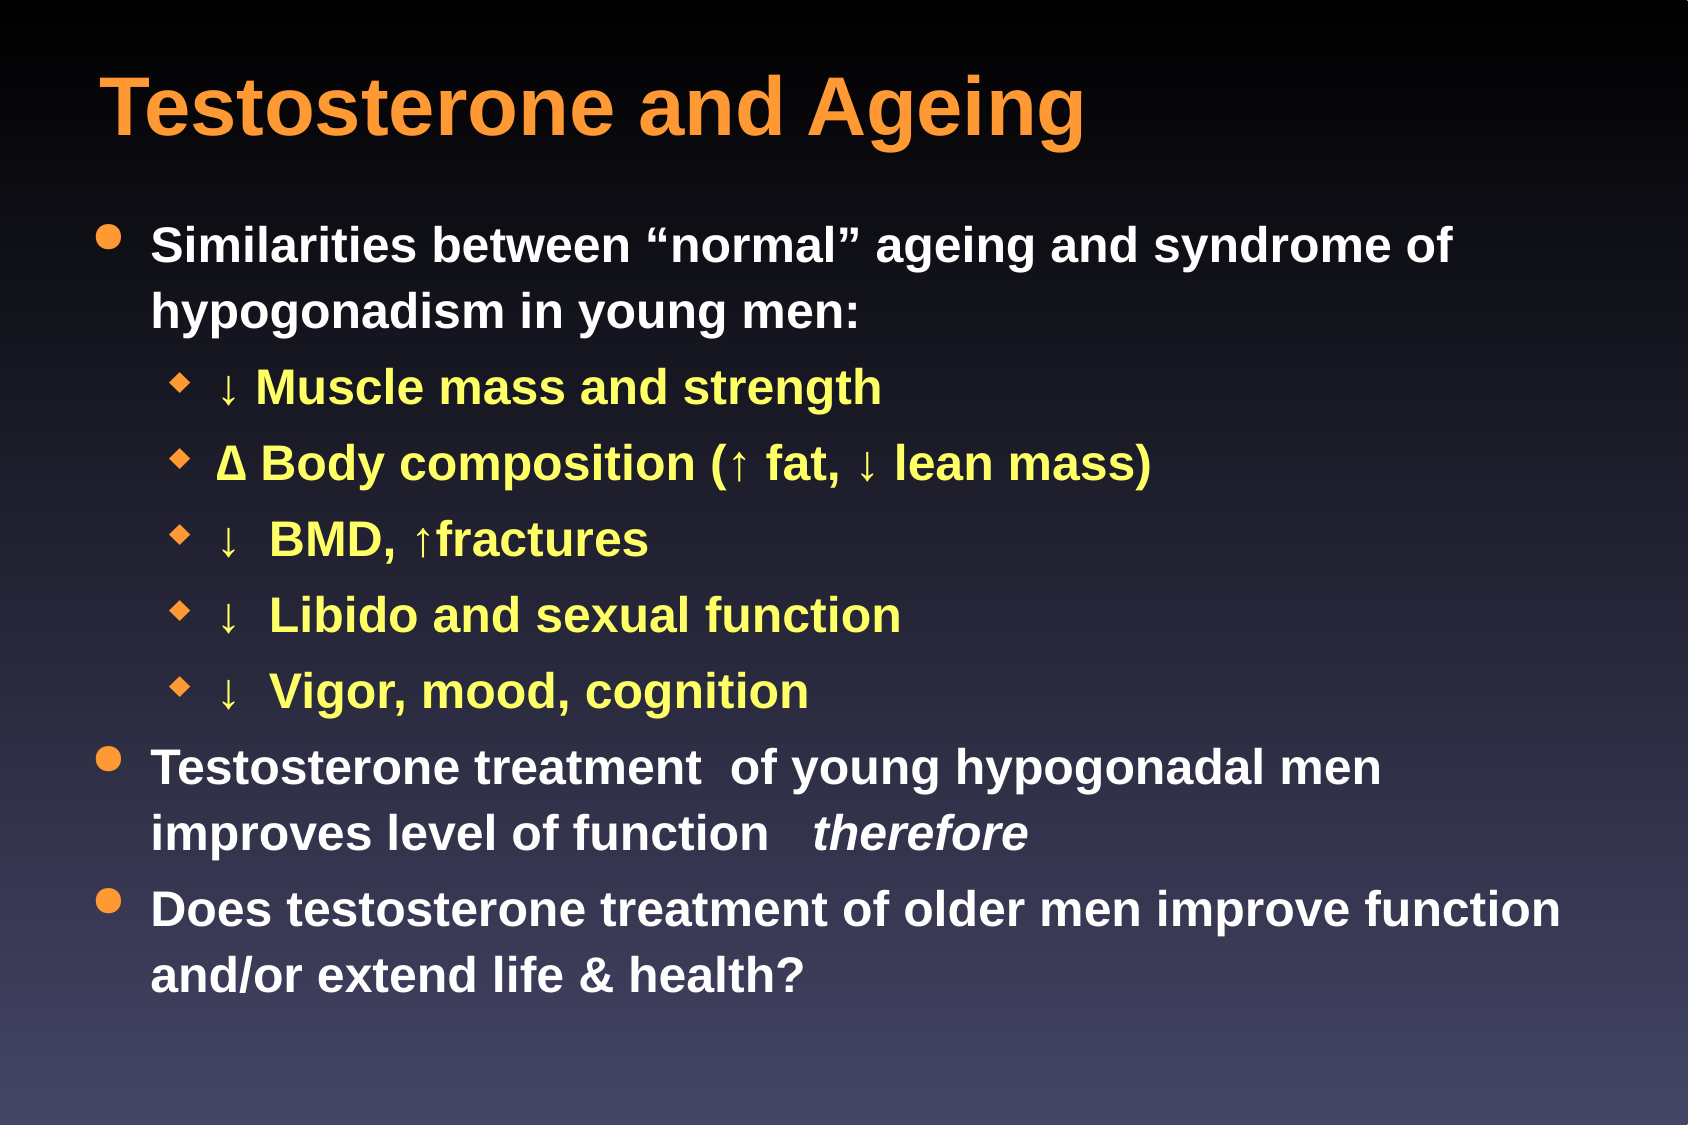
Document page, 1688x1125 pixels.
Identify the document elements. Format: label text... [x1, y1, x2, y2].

title Testosterone and Ageing [84, 45, 1604, 233]
list Similarities between “normal” ageing and syndrome of hypogonadism in young men: ↓ Muscle mass and strength ∆ Body composition (↑ fat, ↓ lean mass) ↓ BMD, ↑fractures ↓ Libido and sexual function ↓ Vigor, mood, cognition Testosterone treatment of young hypogonadal men improves level of function therefore Does testosterone treatment of older men improve function and/or extend life & health? [79, 199, 1598, 942]
